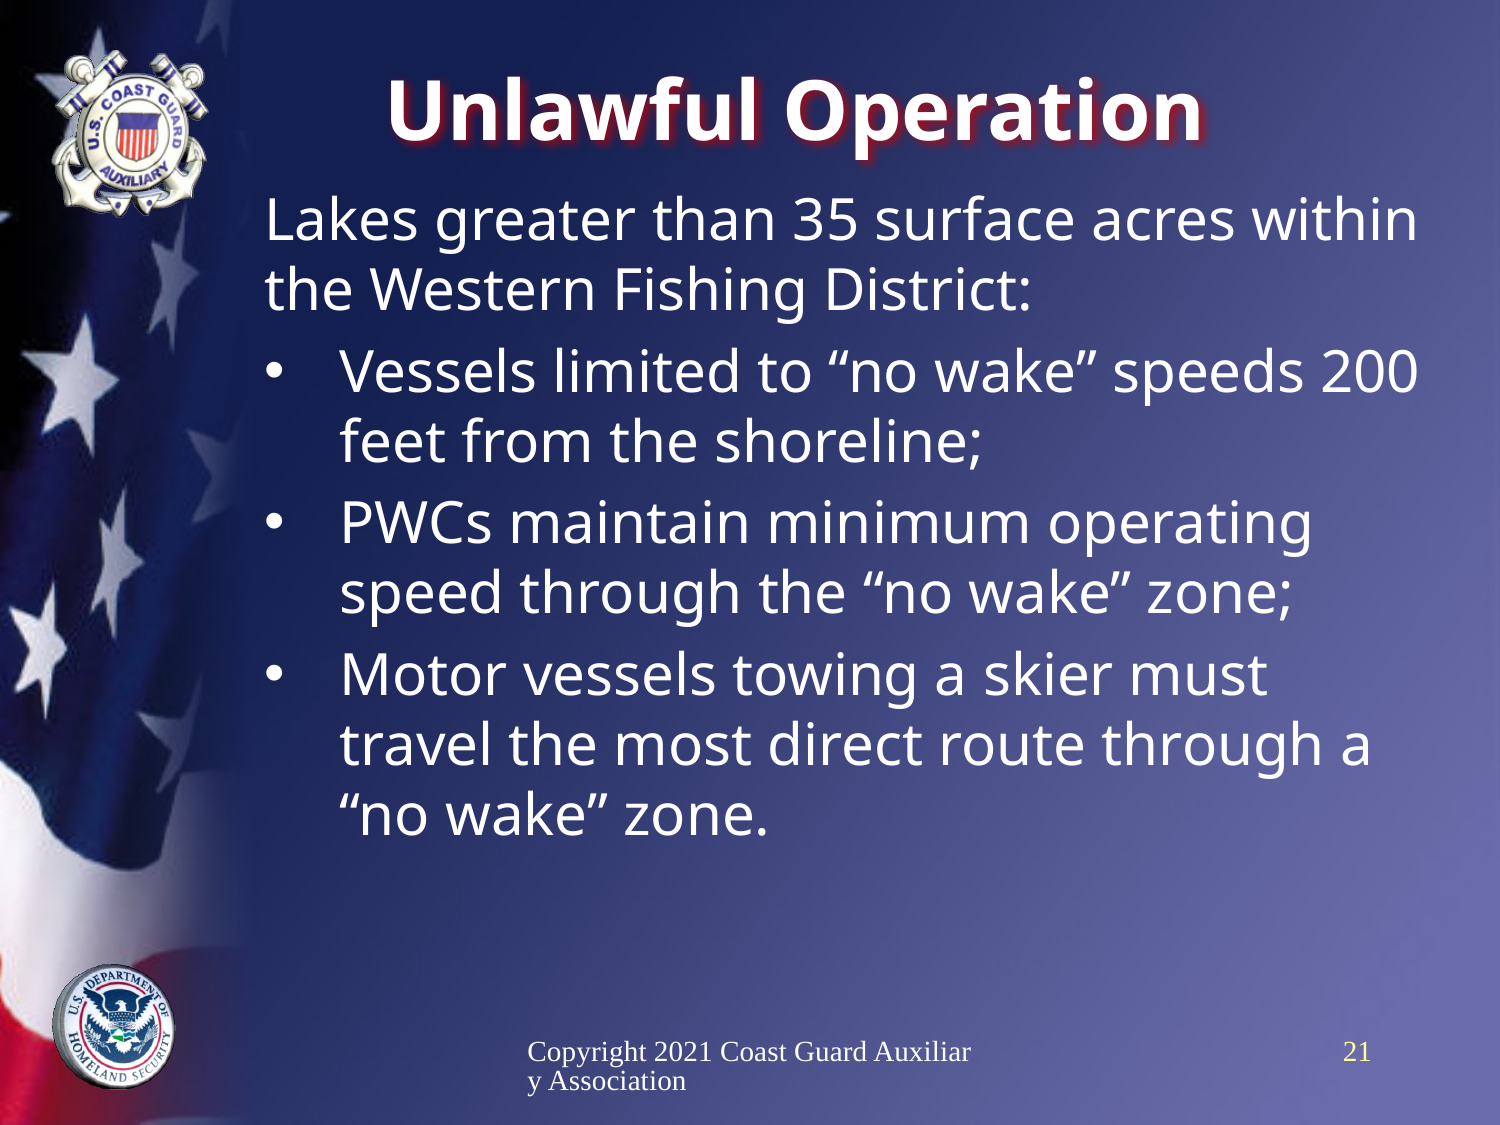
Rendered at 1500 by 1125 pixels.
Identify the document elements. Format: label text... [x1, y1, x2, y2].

text_box Lakes greater than 35 surface acres within the Western Fishing District: Vessels limited to “no wake” speeds 200 feet from the shoreline; PWCs maintain minimum operating speed through the “no wake” zone; Motor vessels towing a skier must travel the most direct route through a “no wake” zone. [249, 174, 1450, 1018]
footer Copyright 2021 Coast Guard Auxiliary Association [512, 1025, 988, 1100]
picture [0, 0, 1500, 1125]
title Unlawful Operation [137, 37, 1388, 177]
slide_number 21 [1074, 1025, 1388, 1100]
